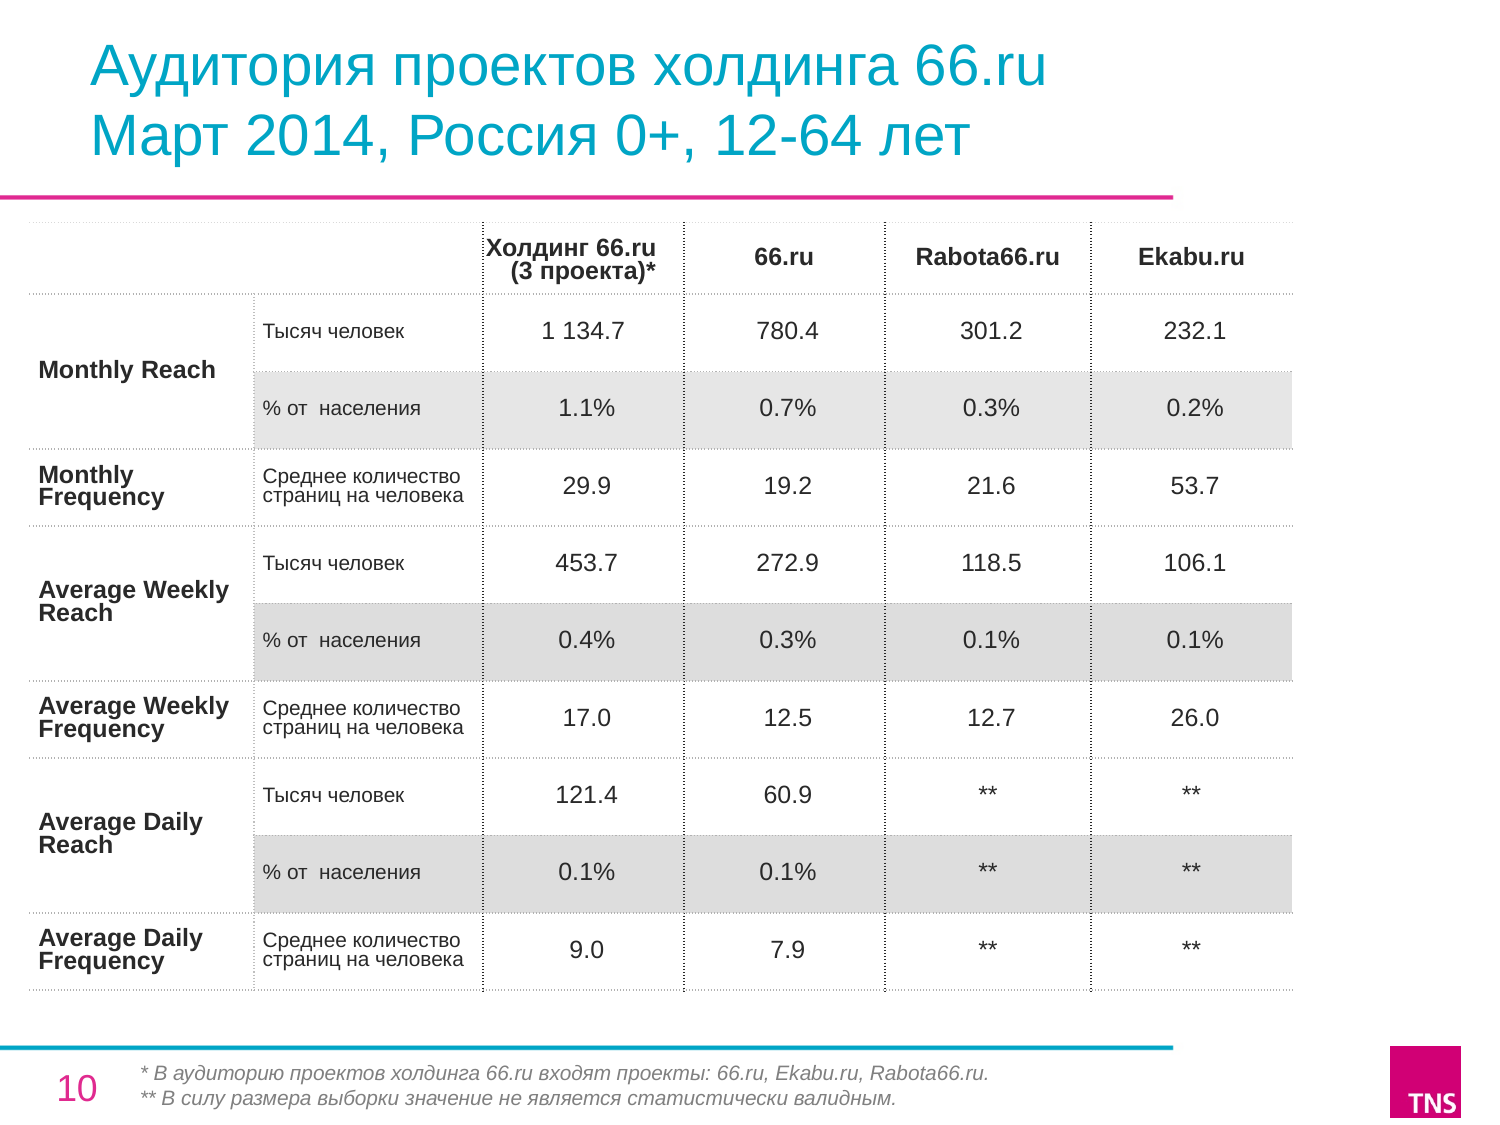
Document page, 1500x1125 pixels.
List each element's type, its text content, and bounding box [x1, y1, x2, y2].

table_cell ** [885, 758, 1091, 835]
table_header 66.ru [684, 223, 885, 294]
table_cell % от населения [254, 372, 483, 449]
table_cell Тысяч человек [254, 758, 483, 835]
table_cell Тысяч человек [254, 294, 483, 372]
table_header Ekabu.ru [1091, 223, 1292, 294]
text_box * В аудиторию проектов холдинга 66.ru входят проекты: 66.ru, Ekabu.ru, Rabota66.ru. ** В силу размера выборки значение не является статистически валидным. [124, 1052, 1463, 1117]
table_cell 17.0 [483, 681, 684, 758]
table_cell 0.7% [684, 372, 885, 449]
table_cell ** [1091, 758, 1292, 835]
table_cell Average Daily Frequency [29, 913, 254, 990]
slide_number 10 [40, 1055, 392, 1125]
table_cell ** [1091, 913, 1292, 990]
table_cell 12.5 [684, 681, 885, 758]
table_cell 21.6 [885, 449, 1091, 526]
table_cell 29.9 [483, 449, 684, 526]
table_cell Average Daily Reach [29, 758, 254, 913]
table_cell 0.3% [684, 603, 885, 681]
table_cell ** [885, 913, 1091, 990]
table_cell 232.1 [1091, 294, 1292, 372]
table_cell ** [885, 835, 1091, 913]
table_cell 118.5 [885, 526, 1091, 603]
table_cell 0.2% [1091, 372, 1292, 449]
table_cell 272.9 [684, 526, 885, 603]
table_cell 60.9 [684, 758, 885, 835]
table_cell 0.1% [1091, 603, 1292, 681]
table_cell 780.4 [684, 294, 885, 372]
table_cell 121.4 [483, 758, 684, 835]
table_cell 0.1% [885, 603, 1091, 681]
table_cell Average Weekly Frequency [29, 681, 254, 758]
table_header Rabota66.ru [885, 223, 1091, 294]
table_cell 453.7 [483, 526, 684, 603]
title Аудитория проектов холдинга 66.ru Март 2014, Россия 0+, 12-64 лет [74, 8, 1476, 187]
table_cell 0.4% [483, 603, 684, 681]
table_cell 12.7 [885, 681, 1091, 758]
table_cell 0.1% [684, 835, 885, 913]
table_cell % от населения [254, 603, 483, 681]
table_cell Monthly Reach [29, 294, 254, 449]
table_cell 19.2 [684, 449, 885, 526]
picture [0, 0, 1500, 1125]
table_cell ** [1091, 835, 1292, 913]
table_cell Monthly Frequency [29, 449, 254, 526]
table_cell 9.0 [483, 913, 684, 990]
table_cell 106.1 [1091, 526, 1292, 603]
table_cell Среднее количество страниц на человека [254, 913, 483, 990]
table_cell 26.0 [1091, 681, 1292, 758]
table_cell 7.9 [684, 913, 885, 990]
table_cell Тысяч человек [254, 526, 483, 603]
table_header [29, 223, 483, 294]
table_cell Average Weekly Reach [29, 526, 254, 681]
table_cell 0.1% [483, 835, 684, 913]
table_cell Среднее количество страниц на человека [254, 681, 483, 758]
table_cell 1.1% [483, 372, 684, 449]
table_cell Среднее количество страниц на человека [254, 449, 483, 526]
table_header Холдинг 66.ru (3 проекта)* [483, 223, 684, 294]
table_cell 0.3% [885, 372, 1091, 449]
table_cell 53.7 [1091, 449, 1292, 526]
table_cell 301.2 [885, 294, 1091, 372]
table_cell 1 134.7 [483, 294, 684, 372]
table_cell % от населения [254, 835, 483, 913]
